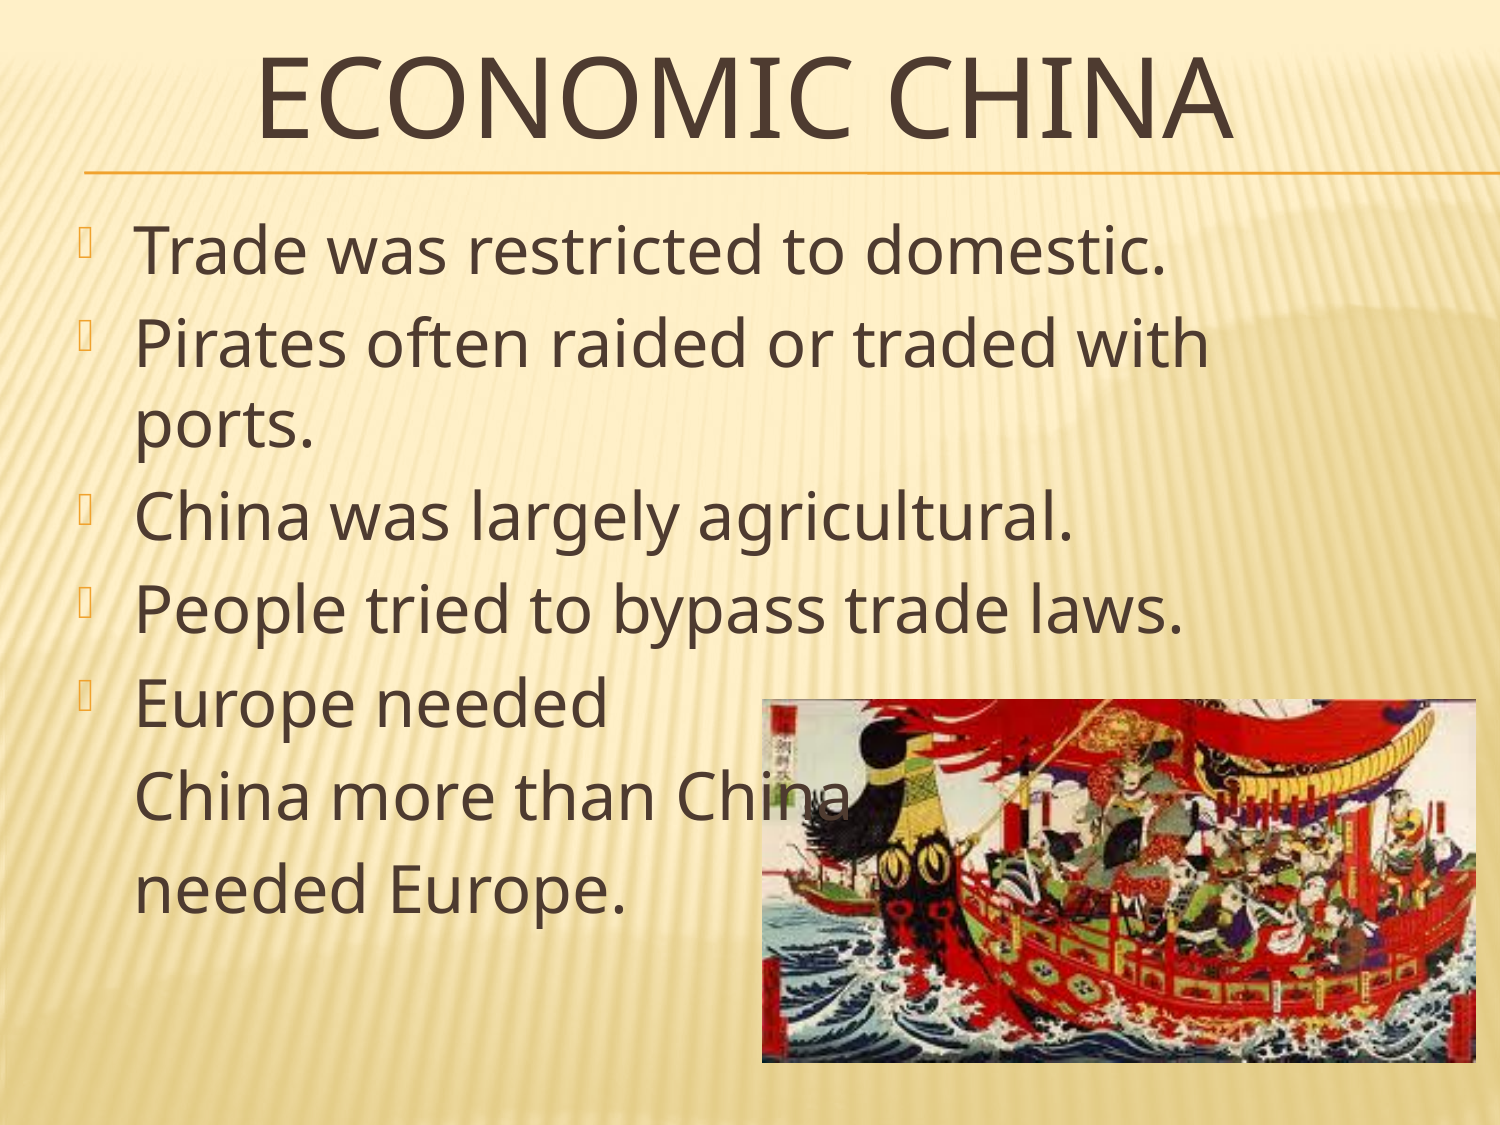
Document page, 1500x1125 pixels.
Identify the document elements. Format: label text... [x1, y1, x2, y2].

picture [762, 699, 1476, 1063]
list Trade was restricted to domestic. Pirates often raided or traded with ports. China was largely agricultural. People tried to bypass trade laws. Europe needed China more than China needed Europe. [62, 200, 1413, 943]
title Economic China [237, 0, 1500, 188]
